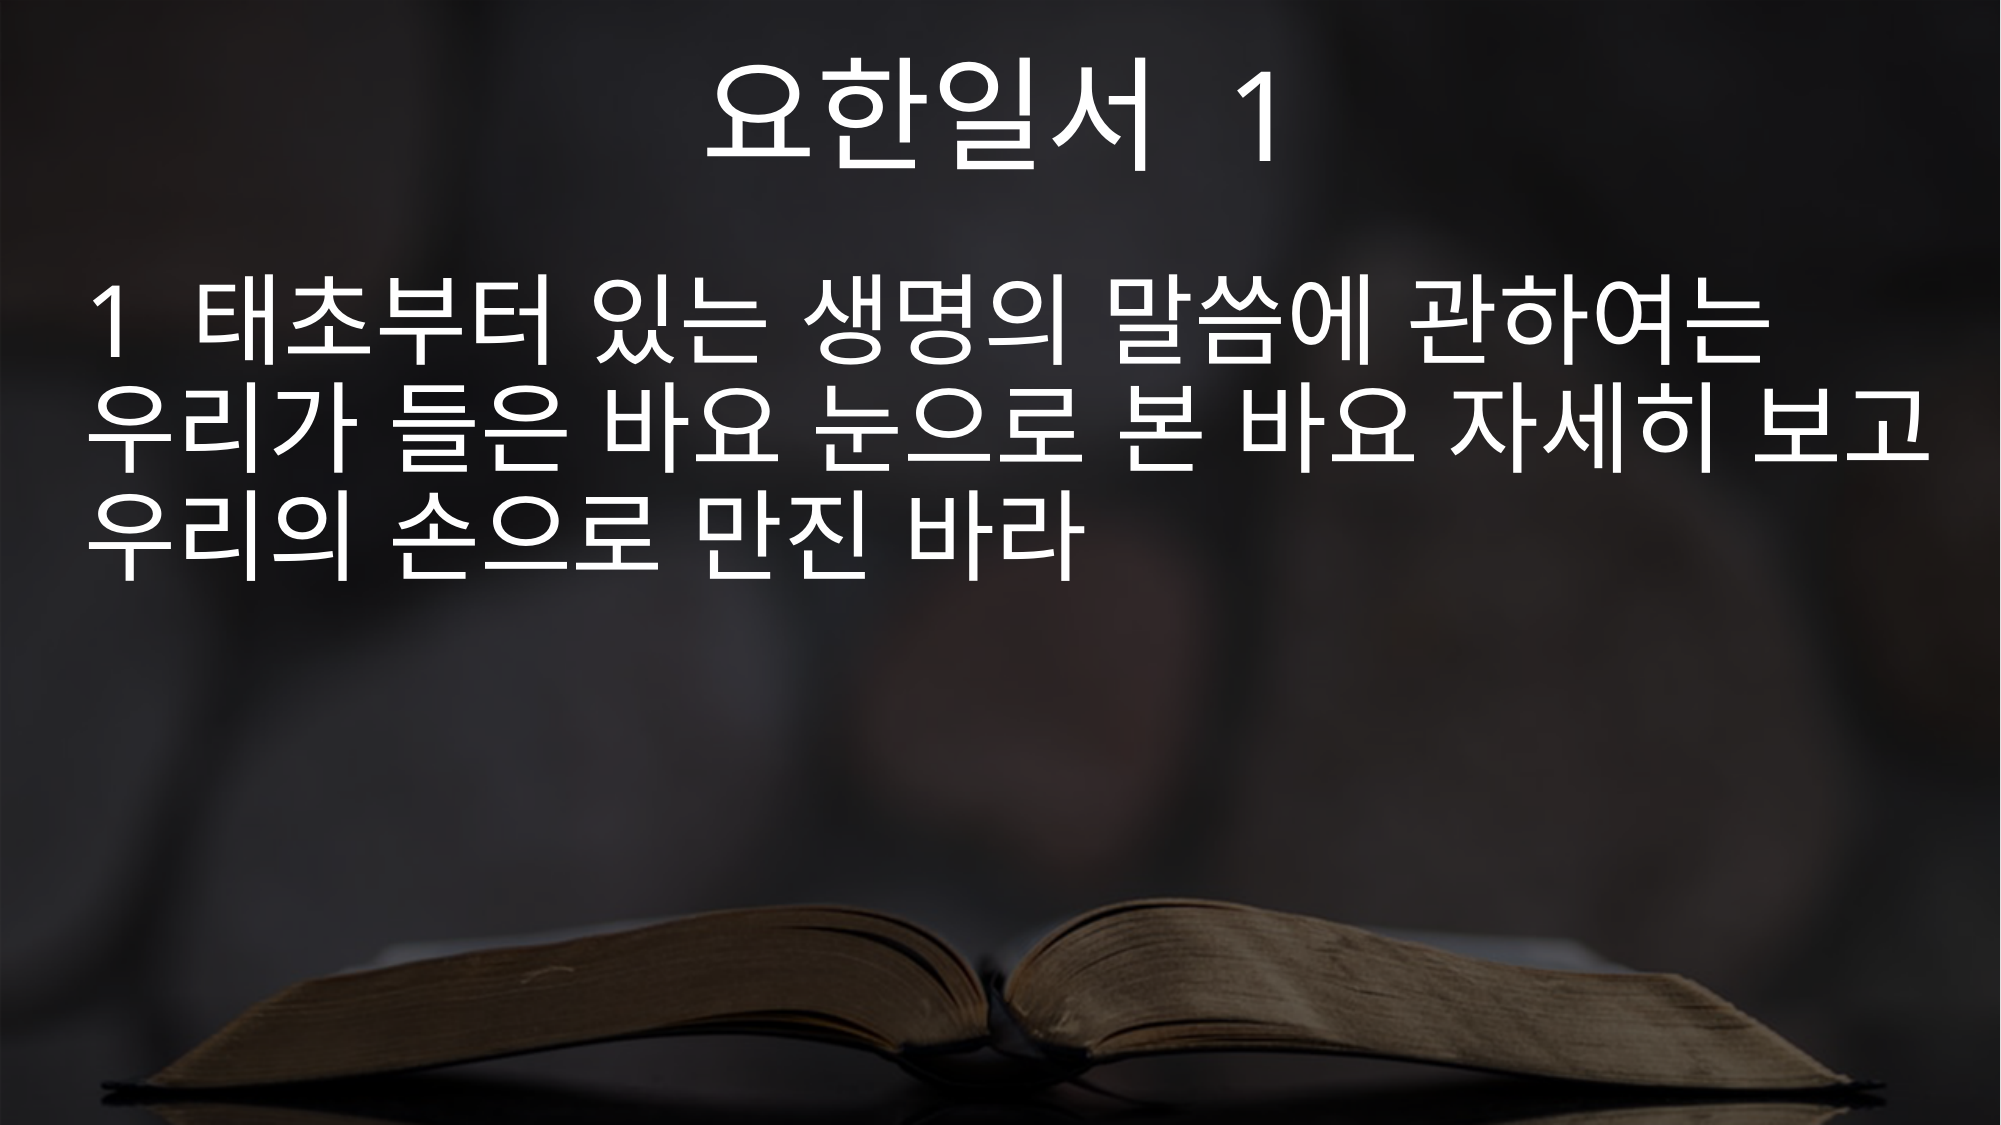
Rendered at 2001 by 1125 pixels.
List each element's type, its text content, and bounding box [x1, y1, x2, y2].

picture [0, 0, 2001, 1125]
footer 요한일서 1 [0, 32, 2000, 192]
list 1 태초부터 있는 생명의 말씀에 관하여는 우리가 들은 바요 눈으로 본 바요 자세히 보고 우리의 손으로 만진 바라 [69, 263, 1953, 389]
